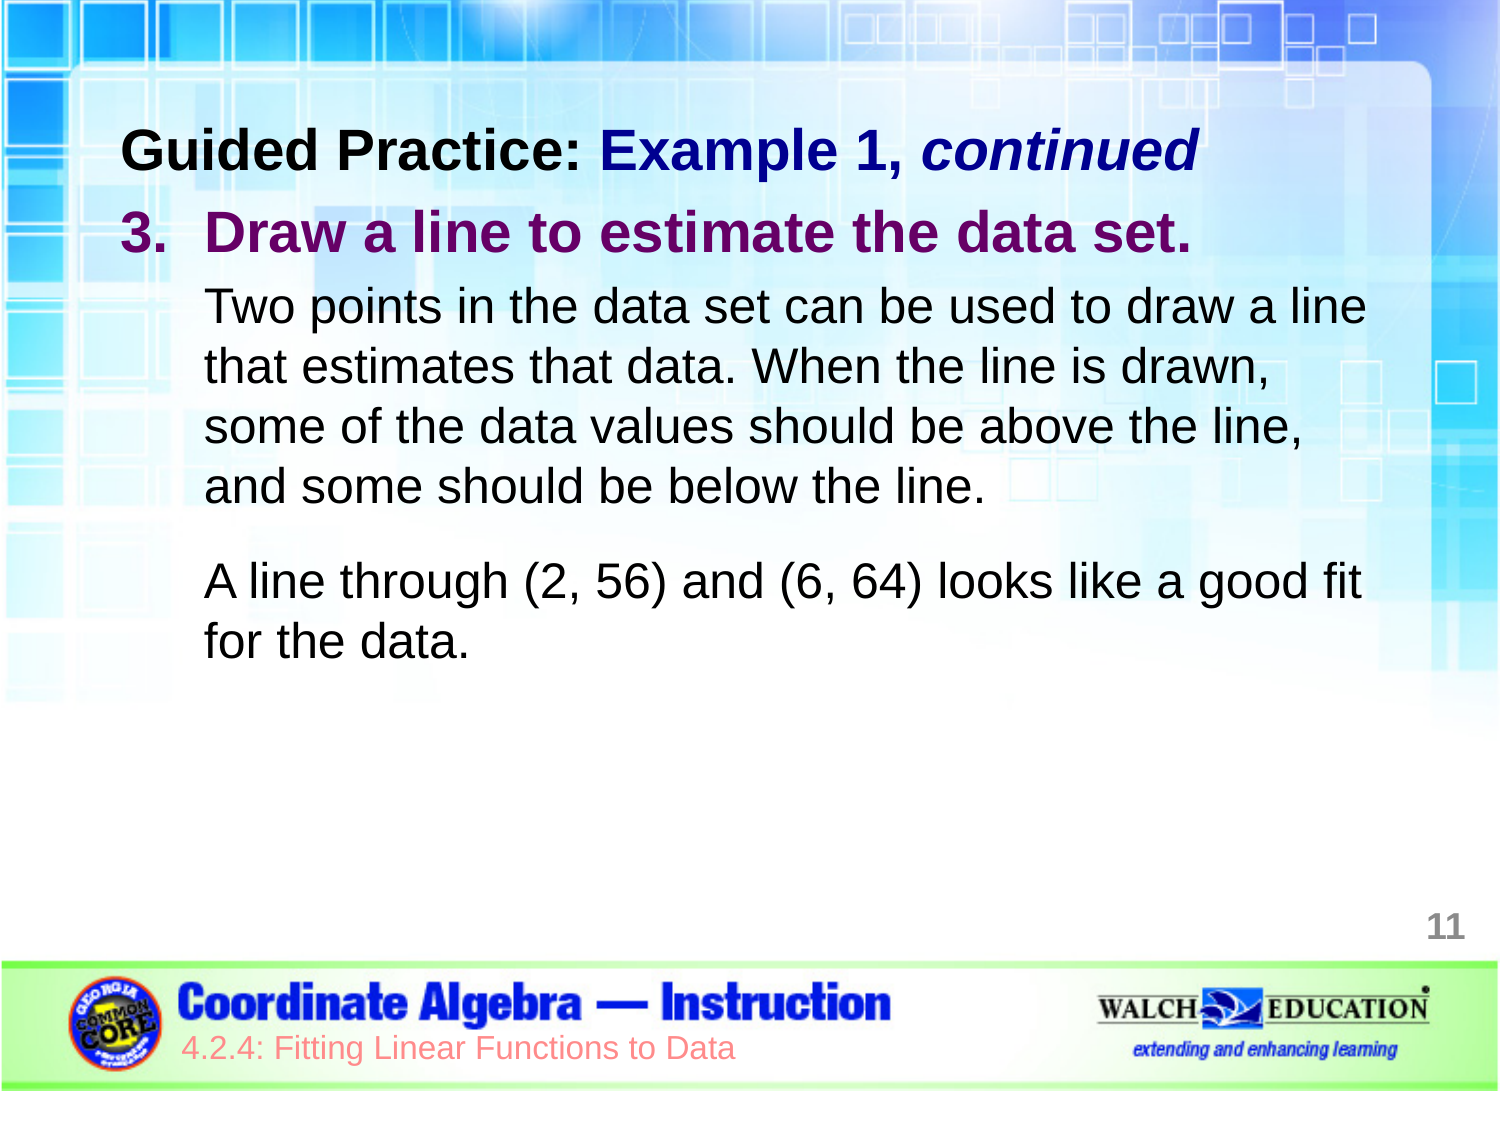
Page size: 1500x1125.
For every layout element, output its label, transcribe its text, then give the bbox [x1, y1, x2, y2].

picture [1, 0, 1500, 1091]
footer 4.2.4: Fitting Linear Functions to Data [166, 1024, 1080, 1069]
subtitle Guided Practice: Example 1, continued Draw a line to estimate the data set. Two points in the data set can be used to draw a line that estimates that data. When the line is drawn, some of the data values should be above the line, and some should be below the line. A line through (2, 56) and (6, 64) looks like a good fit for the data. [105, 105, 1412, 925]
slide_number 11 [1361, 901, 1481, 949]
